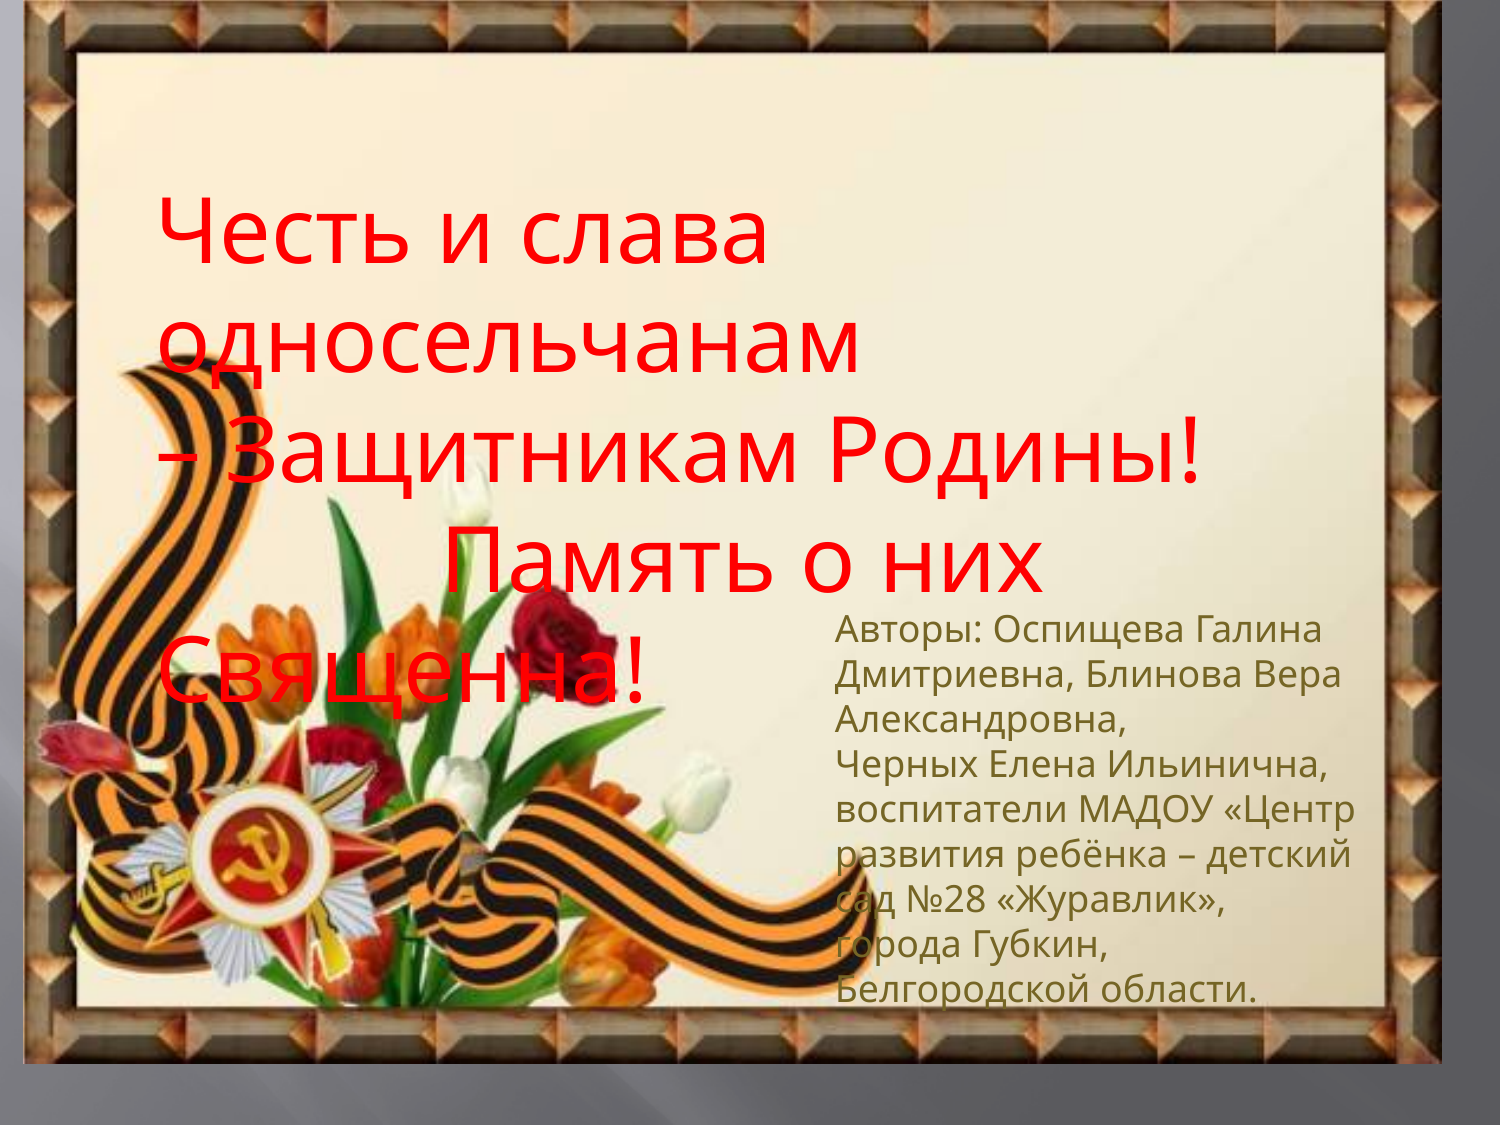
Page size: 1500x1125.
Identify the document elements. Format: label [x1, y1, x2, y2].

picture [23, 0, 1442, 1064]
